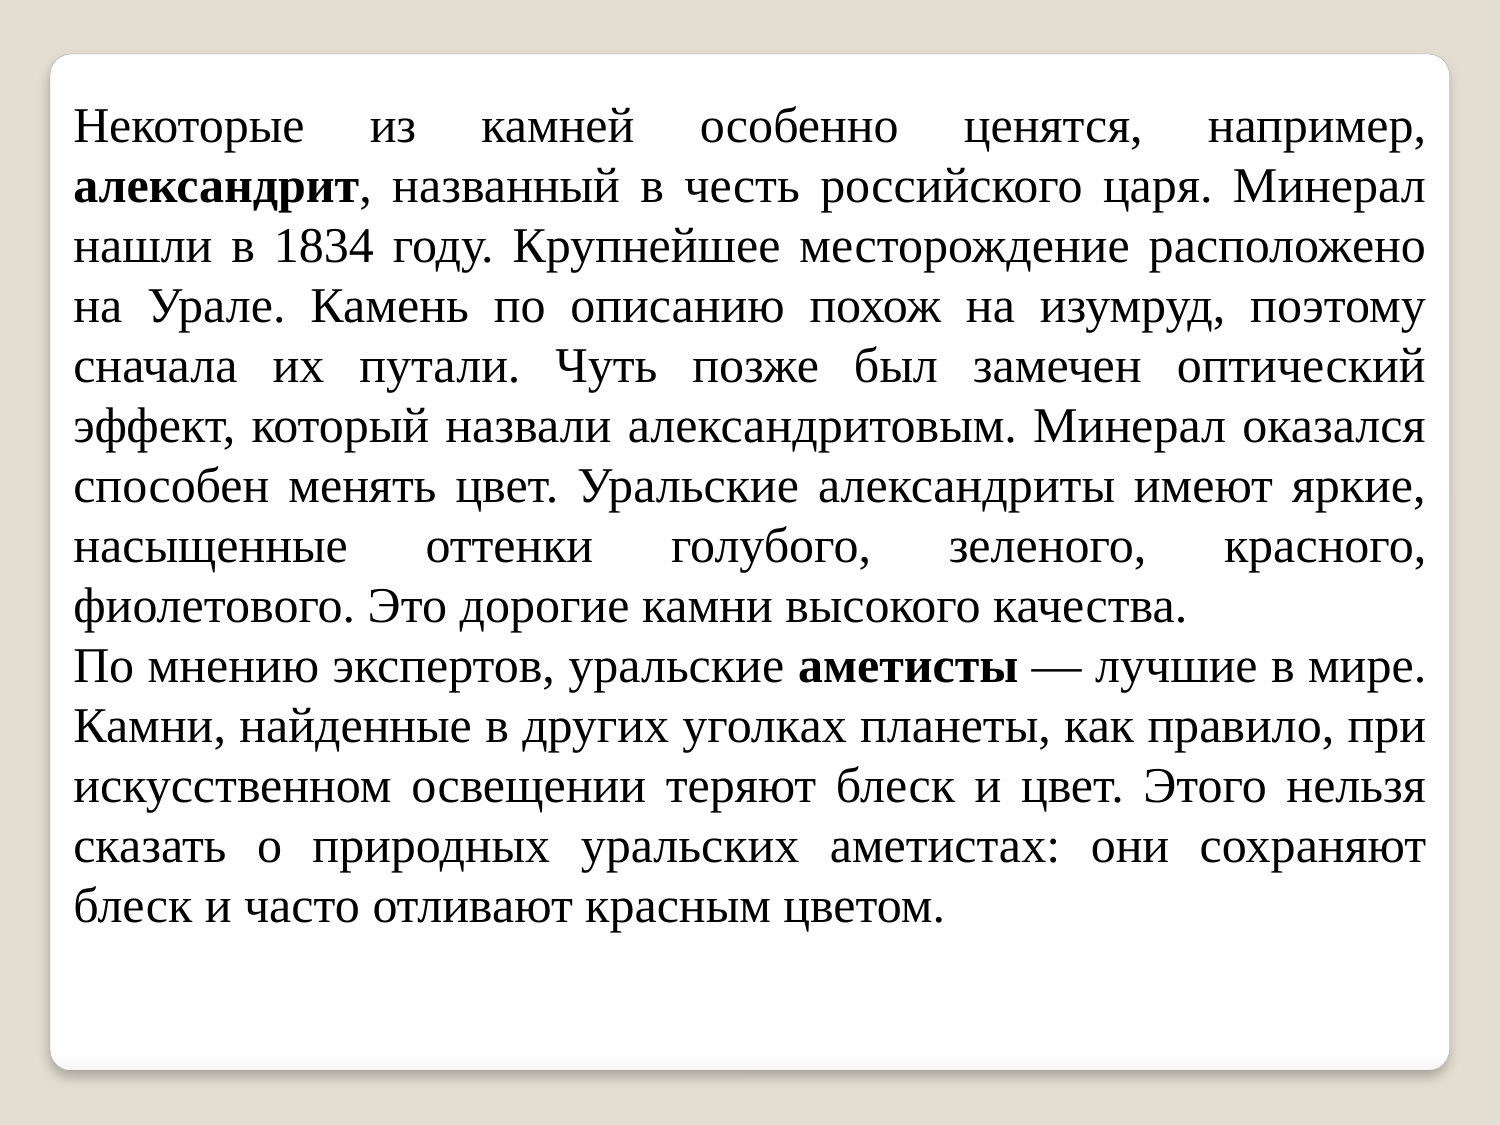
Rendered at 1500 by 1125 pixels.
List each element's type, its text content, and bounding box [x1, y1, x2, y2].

text_box Некоторые из камней особенно ценятся, например, александрит, названный в честь российского царя. Минерал нашли в 1834 году. Крупнейшее месторождение расположено на Урале. Камень по описанию похож на изумруд, поэтому сначала их путали. Чуть позже был замечен оптический эффект, который назвали александритовым. Минерал оказался способен менять цвет. Уральские александриты имеют яркие, насыщенные оттенки голубого, зеленого, красного, фиолетового. Это дорогие камни высокого качества. По мнению экспертов, уральские аметисты — лучшие в мире. Камни, найденные в других уголках планеты, как правило, при искусственном освещении теряют блеск и цвет. Этого нельзя сказать о природных уральских аметистах: они сохраняют блеск и часто отливают красным цветом. [58, 85, 1442, 971]
